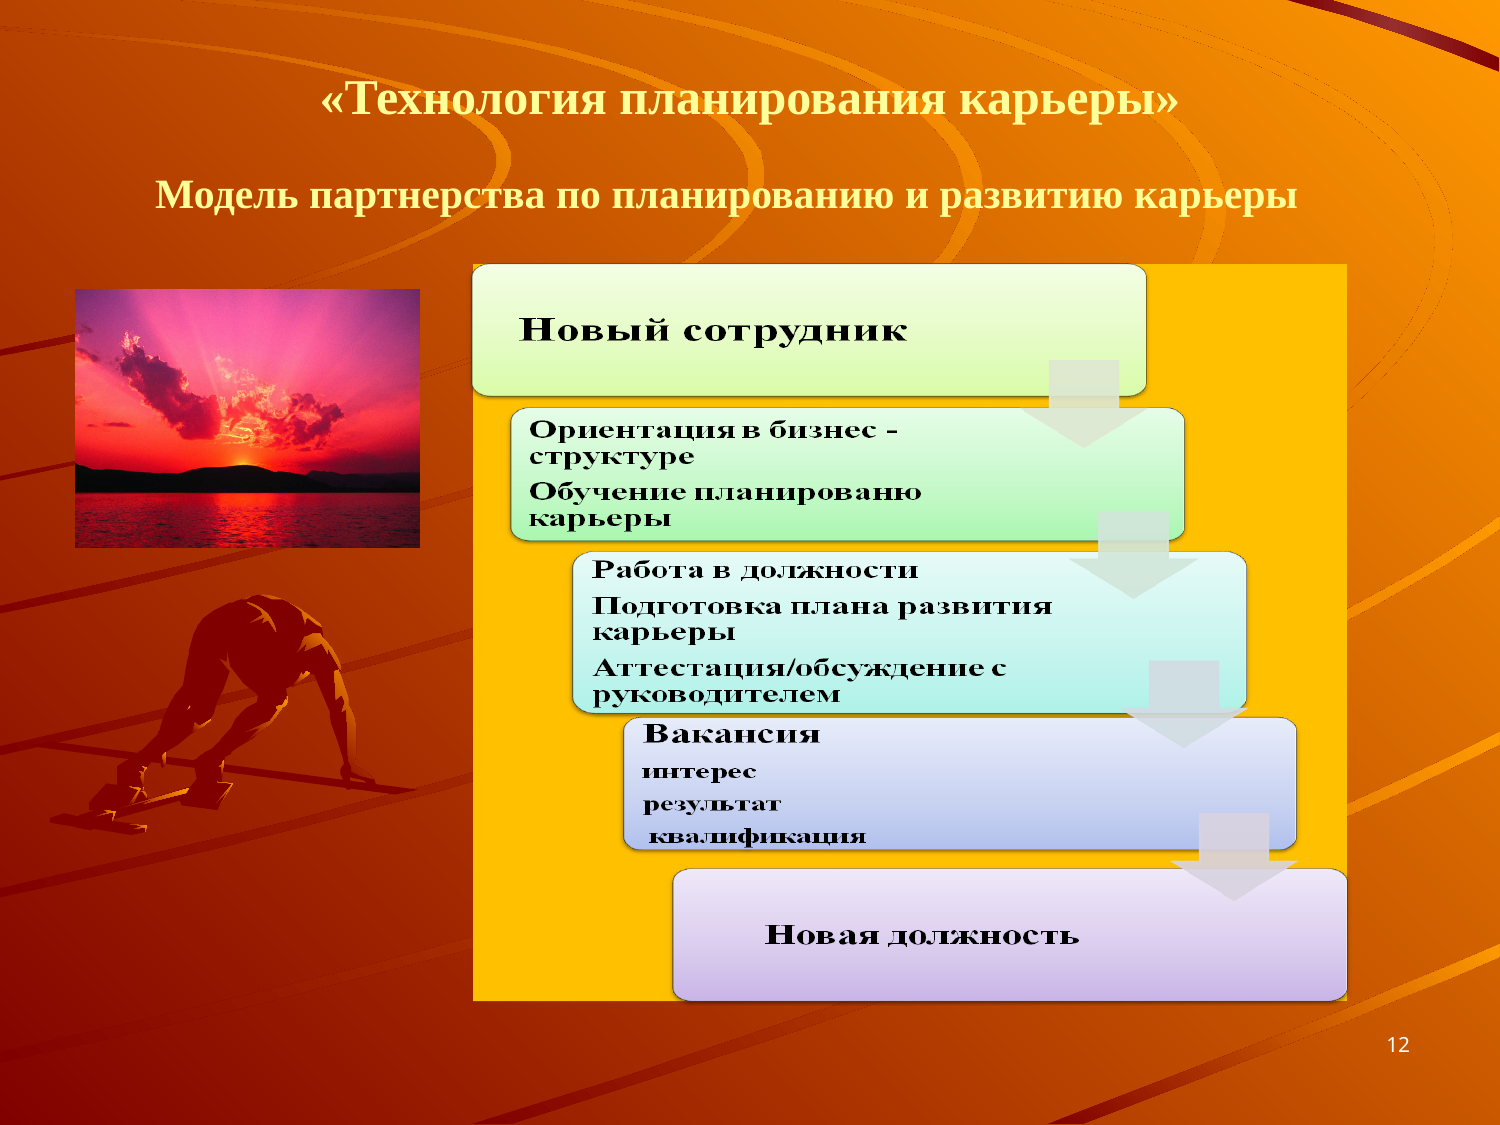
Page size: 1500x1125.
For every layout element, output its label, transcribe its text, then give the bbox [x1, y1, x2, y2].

slide_number 12 [1074, 1023, 1426, 1100]
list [466, 262, 1353, 1006]
title «Технология планирования карьеры» Модель партнерства по планированию и развитию карьеры [74, 25, 1426, 233]
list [74, 288, 420, 548]
